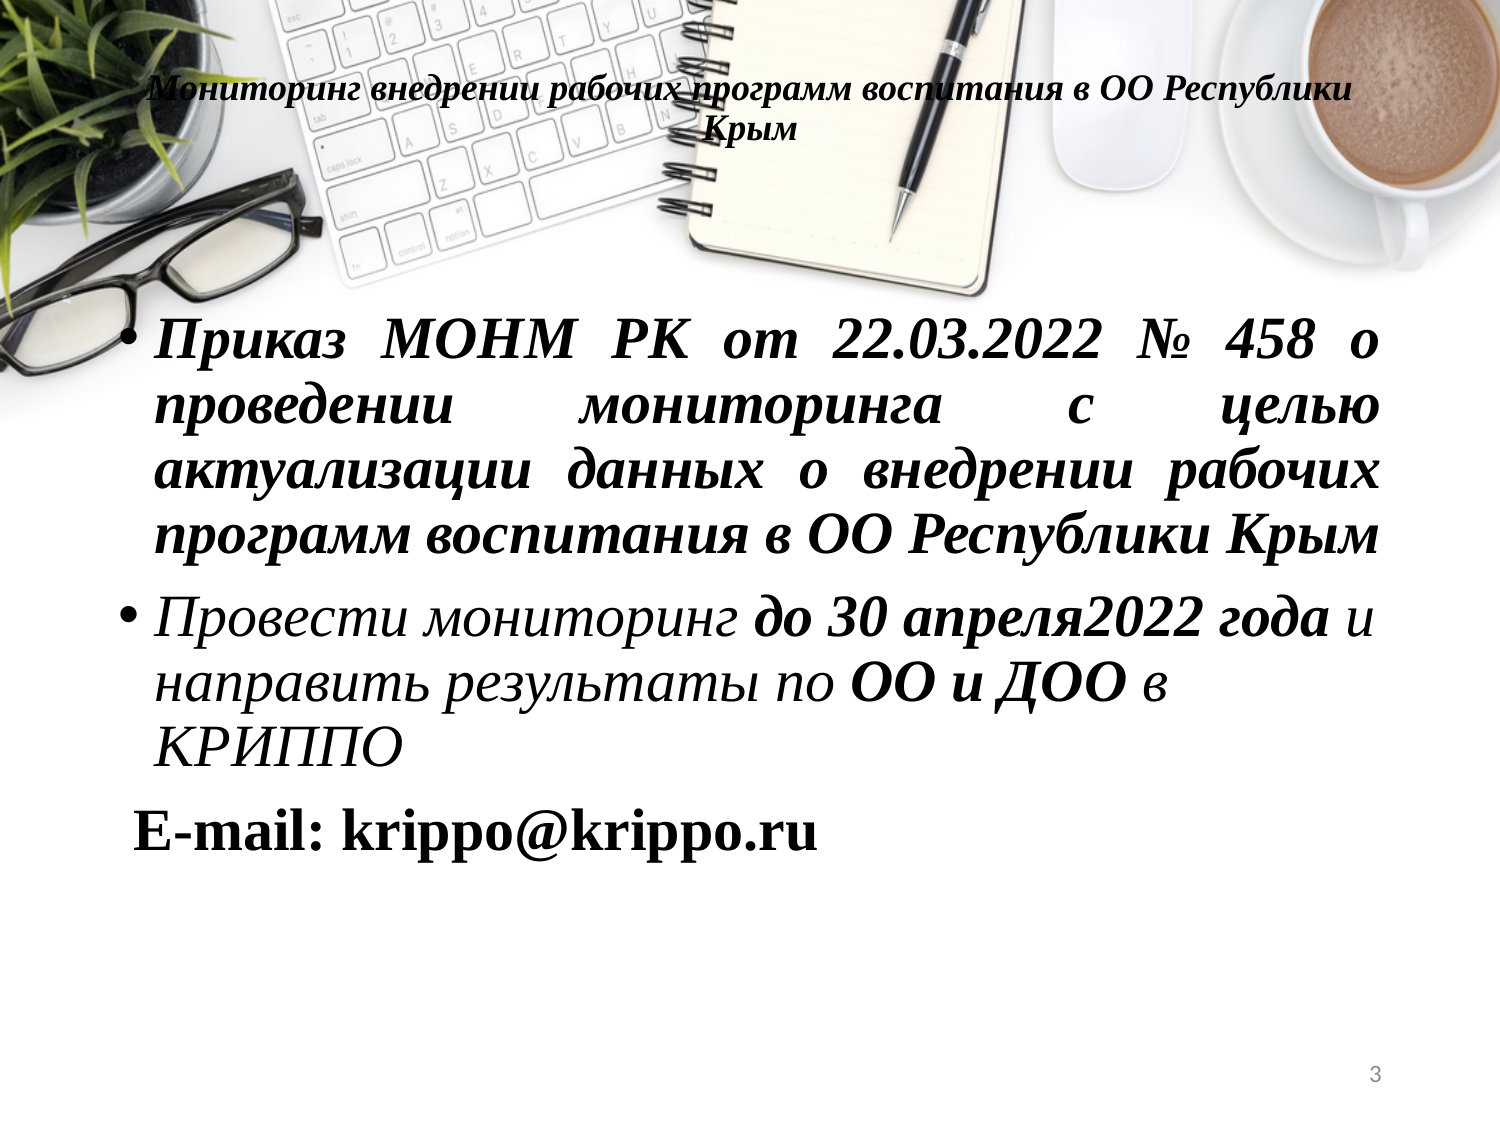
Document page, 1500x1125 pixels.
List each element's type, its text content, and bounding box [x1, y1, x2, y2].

title Мониторинг внедрении рабочих программ воспитания в ОО Республики Крым [103, 59, 1397, 213]
list Приказ МОНМ РК от 22.03.2022 № 458 о проведении мониторинга с целью актуализации данных о внедрении рабочих программ воспитания в ОО Республики Крым Провести мониторинг до 30 апреля2022 года и направить результаты по ОО и ДОО в КРИППО E-mail: krippo@krippo.ru [103, 299, 1397, 1014]
slide_number 3 [1059, 1042, 1397, 1103]
picture [0, 0, 1500, 1125]
